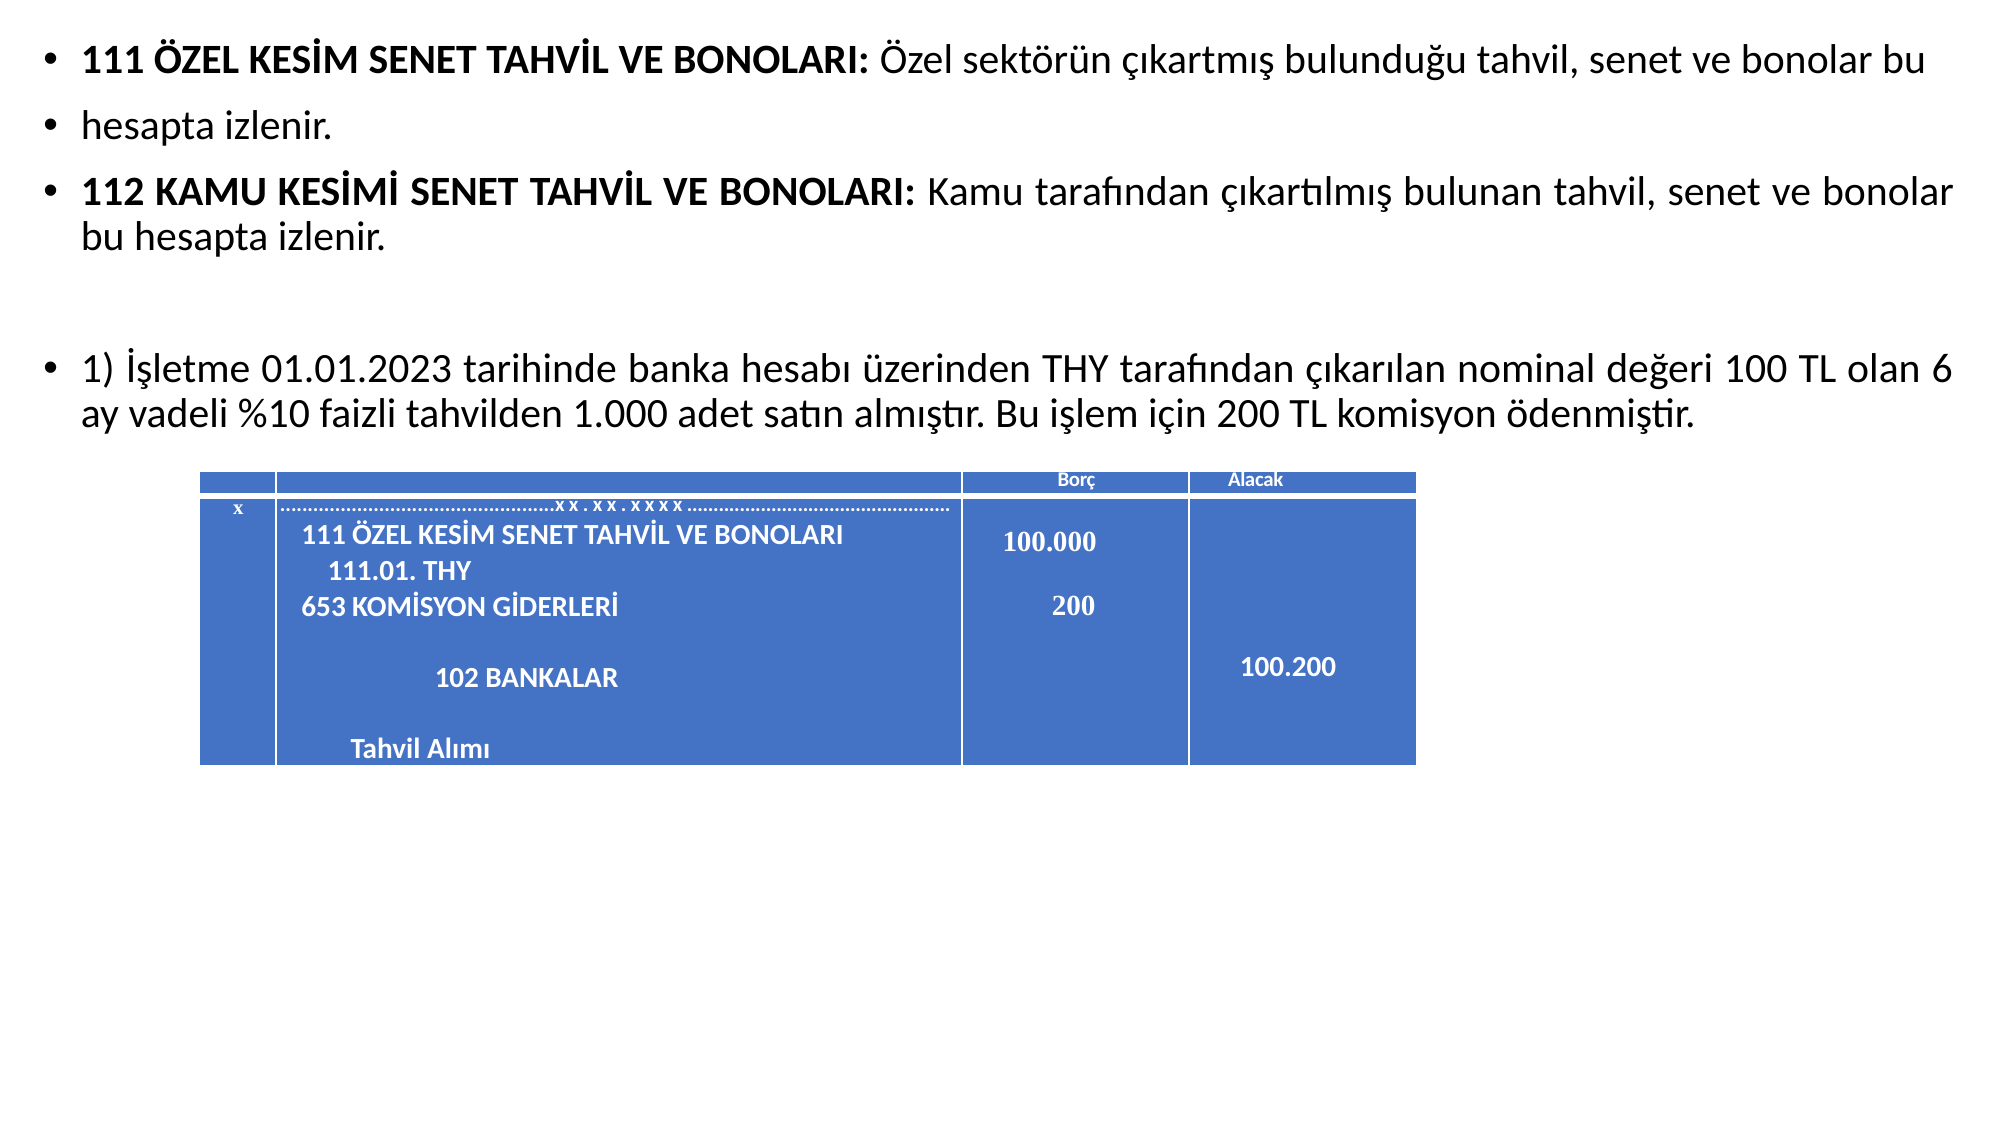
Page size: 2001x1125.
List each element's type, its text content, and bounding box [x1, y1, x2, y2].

table_cell 100.200 [1190, 499, 1416, 765]
list 111 ÖZEL KESİM SENET TAHVİL VE BONOLARI: Özel sektörün çıkartmış bulunduğu tahvil, senet ve bonolar bu hesapta izlenir. 112 KAMU KESİMİ SENET TAHVİL VE BONOLARI: Kamu tarafından çıkartılmış bulunan tahvil, senet ve bonolar bu hesapta izlenir. 1) İşletme 01.01.2023 tarihinde banka hesabı üzerinden THY tarafından çıkarılan nominal değeri 100 TL olan 6 ay vadeli %10 faizli tahvilden 1.000 adet satın almıştır. Bu işlem için 200 TL komisyon ödenmiştir. [28, 30, 1970, 1098]
table_header [200, 472, 275, 493]
table_cell 100.000 200 [963, 499, 1188, 765]
table_cell x [200, 499, 275, 765]
table_header Borç [963, 472, 1188, 493]
table_header [277, 472, 961, 493]
table_header Alacak [1190, 472, 1416, 493]
table_cell ..................................................xx.xx.xxxx.................................................. 111 ÖZEL KESİM SENET TAHVİL VE BONOLARI 111.01. THY 653 KOMİSYON GİDERLERİ 102 BANKALAR Tahvil Alımı [277, 499, 961, 765]
